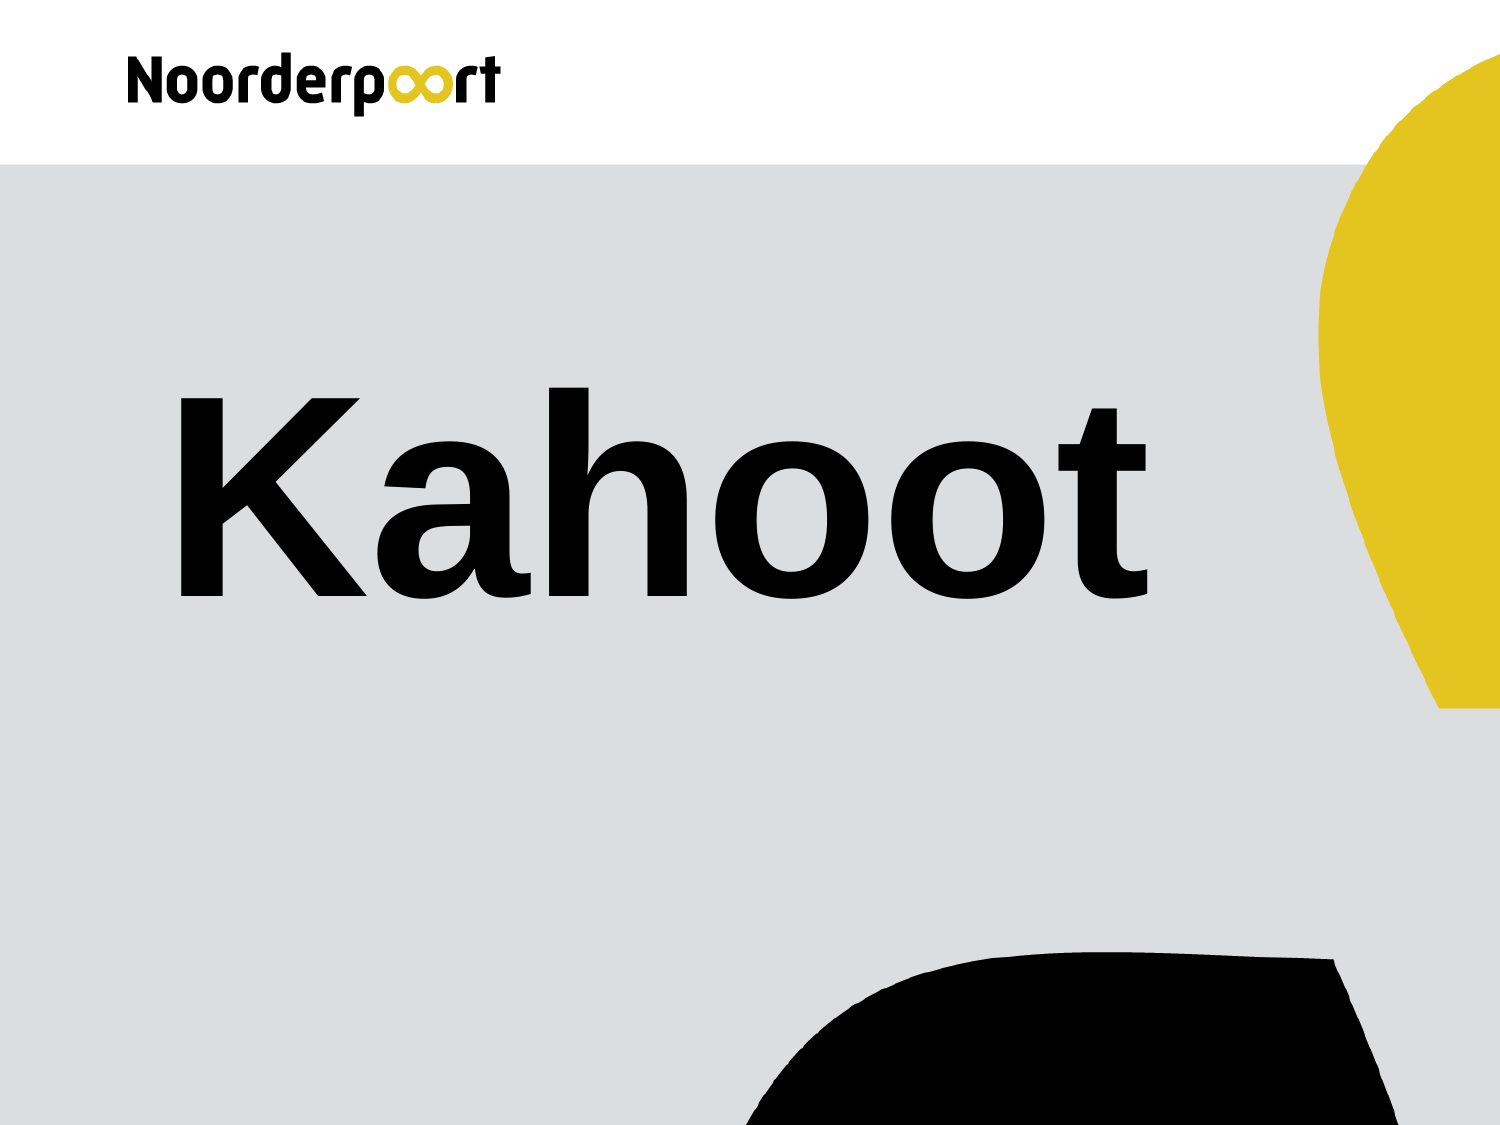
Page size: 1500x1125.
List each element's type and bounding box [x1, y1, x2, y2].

list [67, 329, 1375, 914]
picture [0, 0, 1500, 1125]
